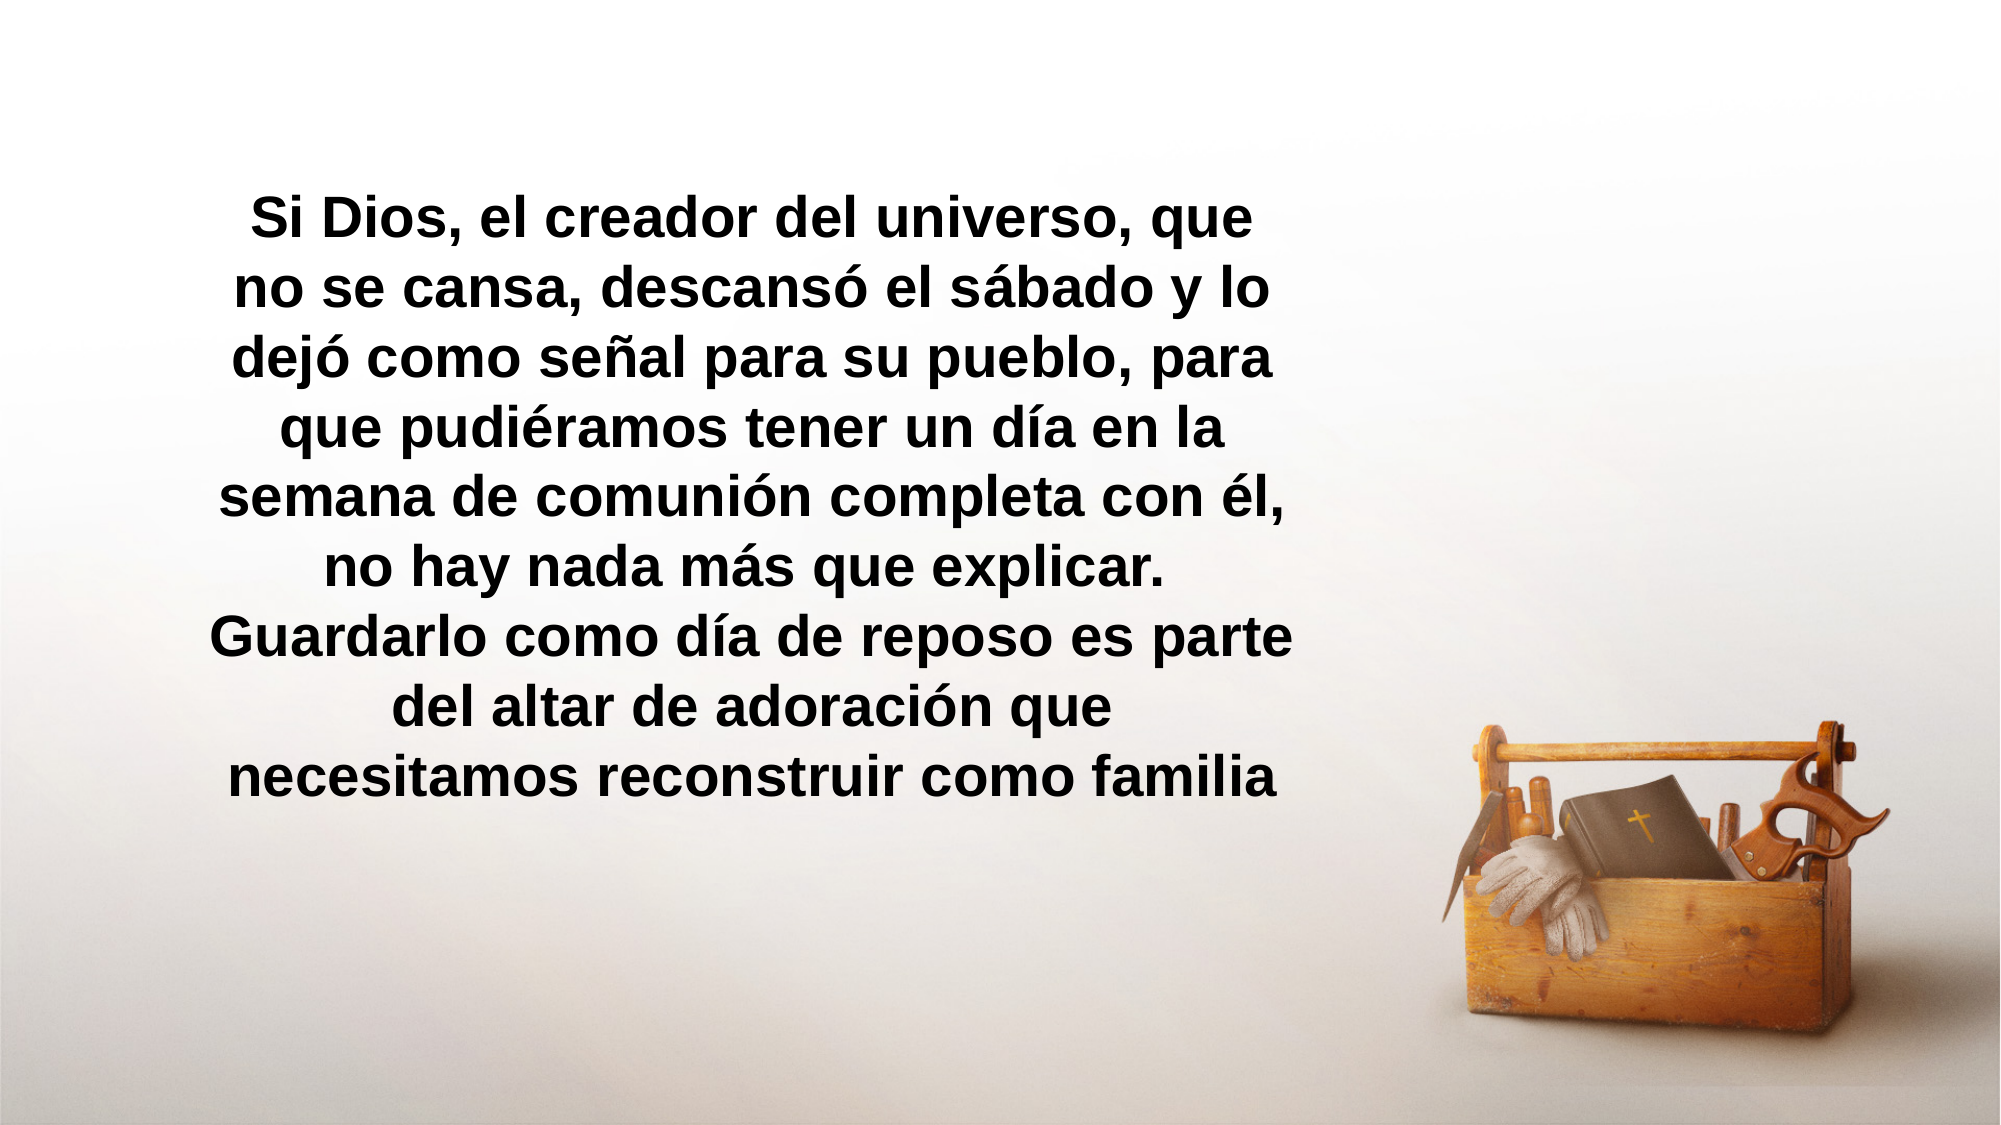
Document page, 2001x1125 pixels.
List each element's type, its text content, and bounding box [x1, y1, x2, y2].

text_box Si Dios, el creador del universo, que no se cansa, descansó el sábado y lo dejó como señal para su pueblo, para que pudiéramos tener un día en la semana de comunión completa con él, no hay nada más que explicar. Guardarlo como día de reposo es parte del altar de adoración que necesitamos reconstruir como familia [194, 171, 1311, 816]
picture [0, 0, 2001, 1125]
